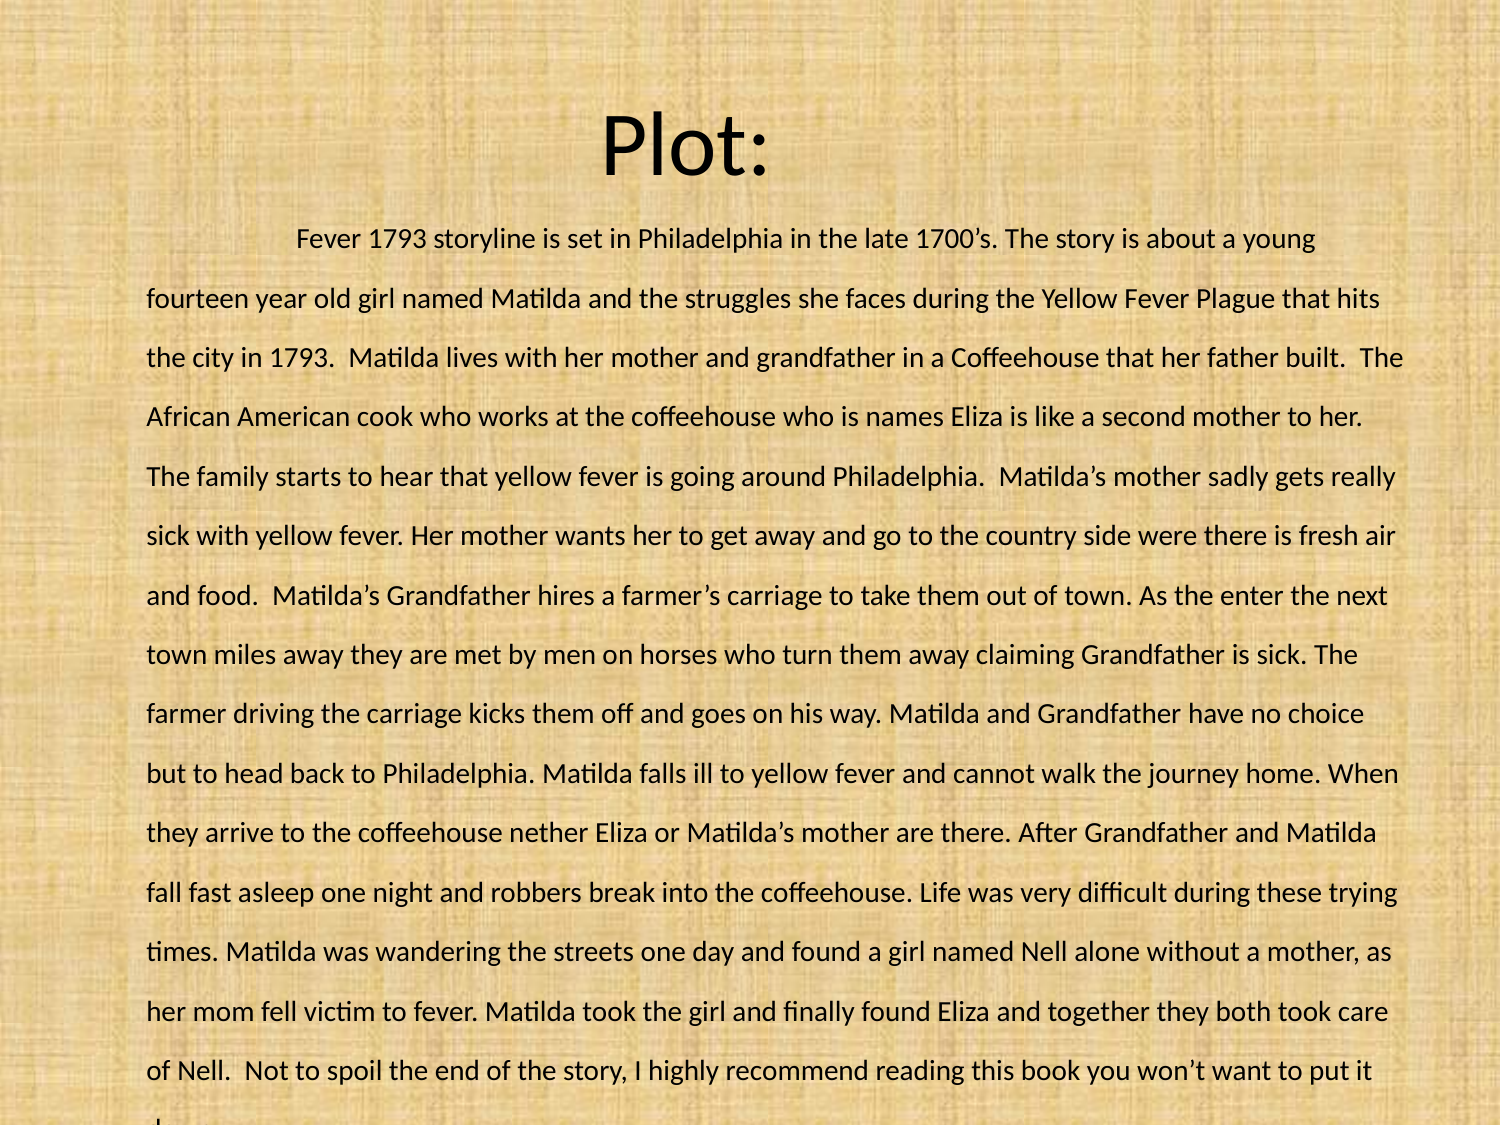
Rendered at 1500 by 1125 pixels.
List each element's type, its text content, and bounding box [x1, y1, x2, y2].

title Plot: [75, 45, 1425, 187]
picture [0, 0, 1500, 1125]
list Fever 1793 storyline is set in Philadelphia in the late 1700’s. The story is about a young fourteen year old girl named Matilda and the struggles she faces during the Yellow Fever Plague that hits the city in 1793. Matilda lives with her mother and grandfather in a Coffeehouse that her father built. The African American cook who works at the coffeehouse who is names Eliza is like a second mother to her. The family starts to hear that yellow fever is going around Philadelphia. Matilda’s mother sadly gets really sick with yellow fever. Her mother wants her to get away and go to the country side were there is fresh air and food. Matilda’s Grandfather hires a farmer’s carriage to take them out of town. As the enter the next town miles away they are met by men on horses who turn them away claiming Grandfather is sick. The farmer driving the carriage kicks them off and goes on his way. Matilda and Grandfather have no choice but to head back to Philadelphia. Matilda falls ill to yellow fever and cannot walk the journey home. When they arrive to the coffeehouse nether Eliza or Matilda’s mother are there. After Grandfather and Matilda fall fast asleep one night and robbers break into the coffeehouse. Life was very difficult during these trying times. Matilda was wandering the streets one day and found a girl named Nell alone without a mother, as her mom fell victim to fever. Matilda took the girl and finally found Eliza and together they both took care of Nell. Not to spoil the end of the story, I highly recommend reading this book you won’t want to put it down. [75, 187, 1425, 1100]
